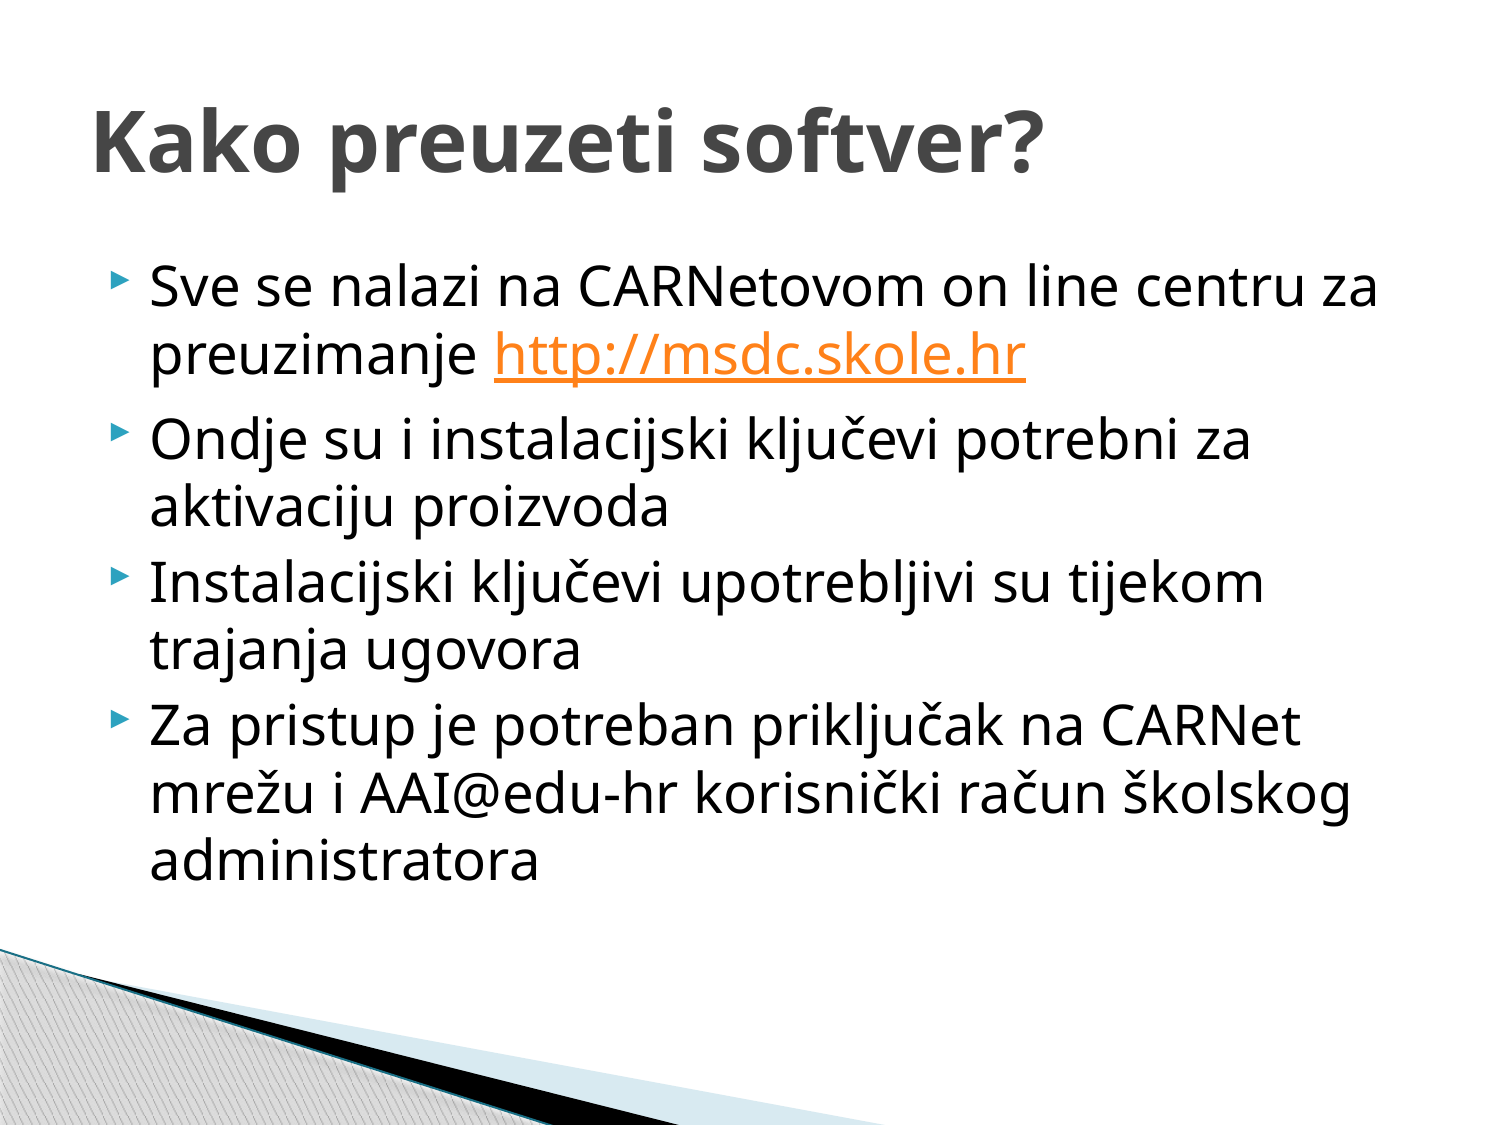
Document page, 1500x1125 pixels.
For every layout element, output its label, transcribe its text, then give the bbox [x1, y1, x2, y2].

list Sve se nalazi na CARNetovom on line centru za preuzimanje http://msdc.skole.hr Ondje su i instalacijski ključevi potrebni za aktivaciju proizvoda Instalacijski ključevi upotrebljivi su tijekom trajanja ugovora Za pristup je potreban priključak na CARNet mrežu i AAI@edu-hr korisnički račun školskog administratora [75, 243, 1425, 986]
title Kako preuzeti softver? [75, 45, 1425, 233]
